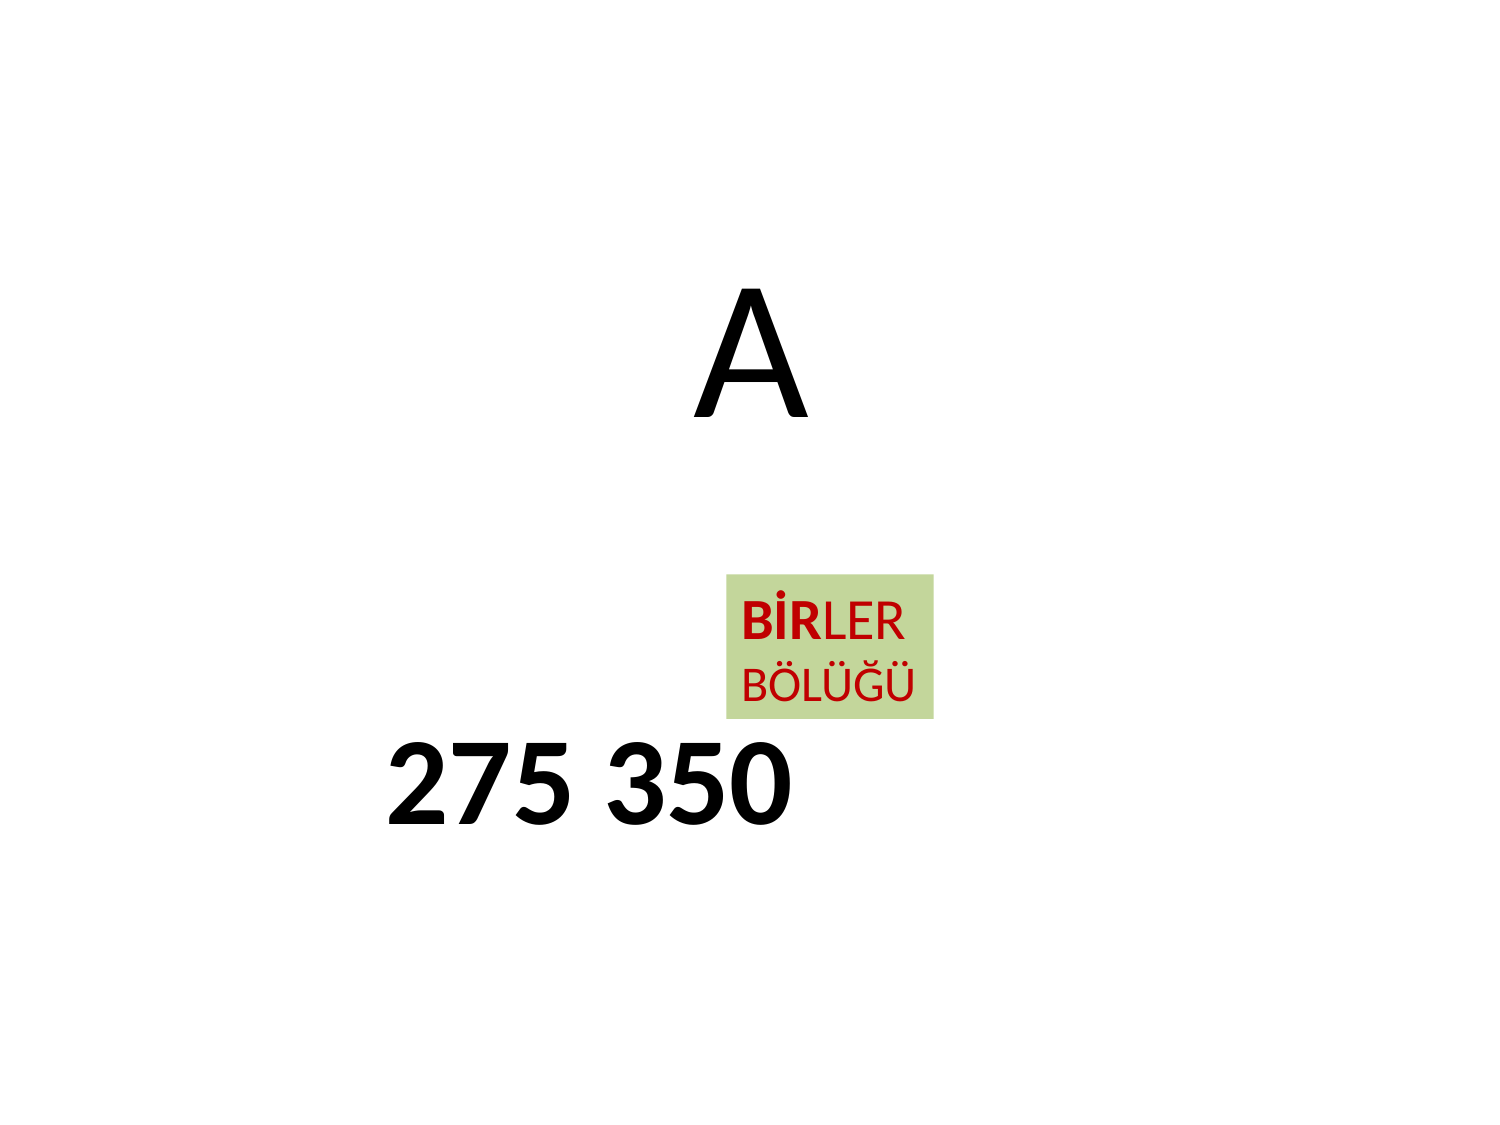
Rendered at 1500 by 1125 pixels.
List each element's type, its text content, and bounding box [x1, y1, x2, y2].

title A [76, 243, 1427, 431]
text_box 275 350 [370, 692, 1052, 858]
text_box BİRLER BÖLÜĞÜ [726, 574, 934, 719]
